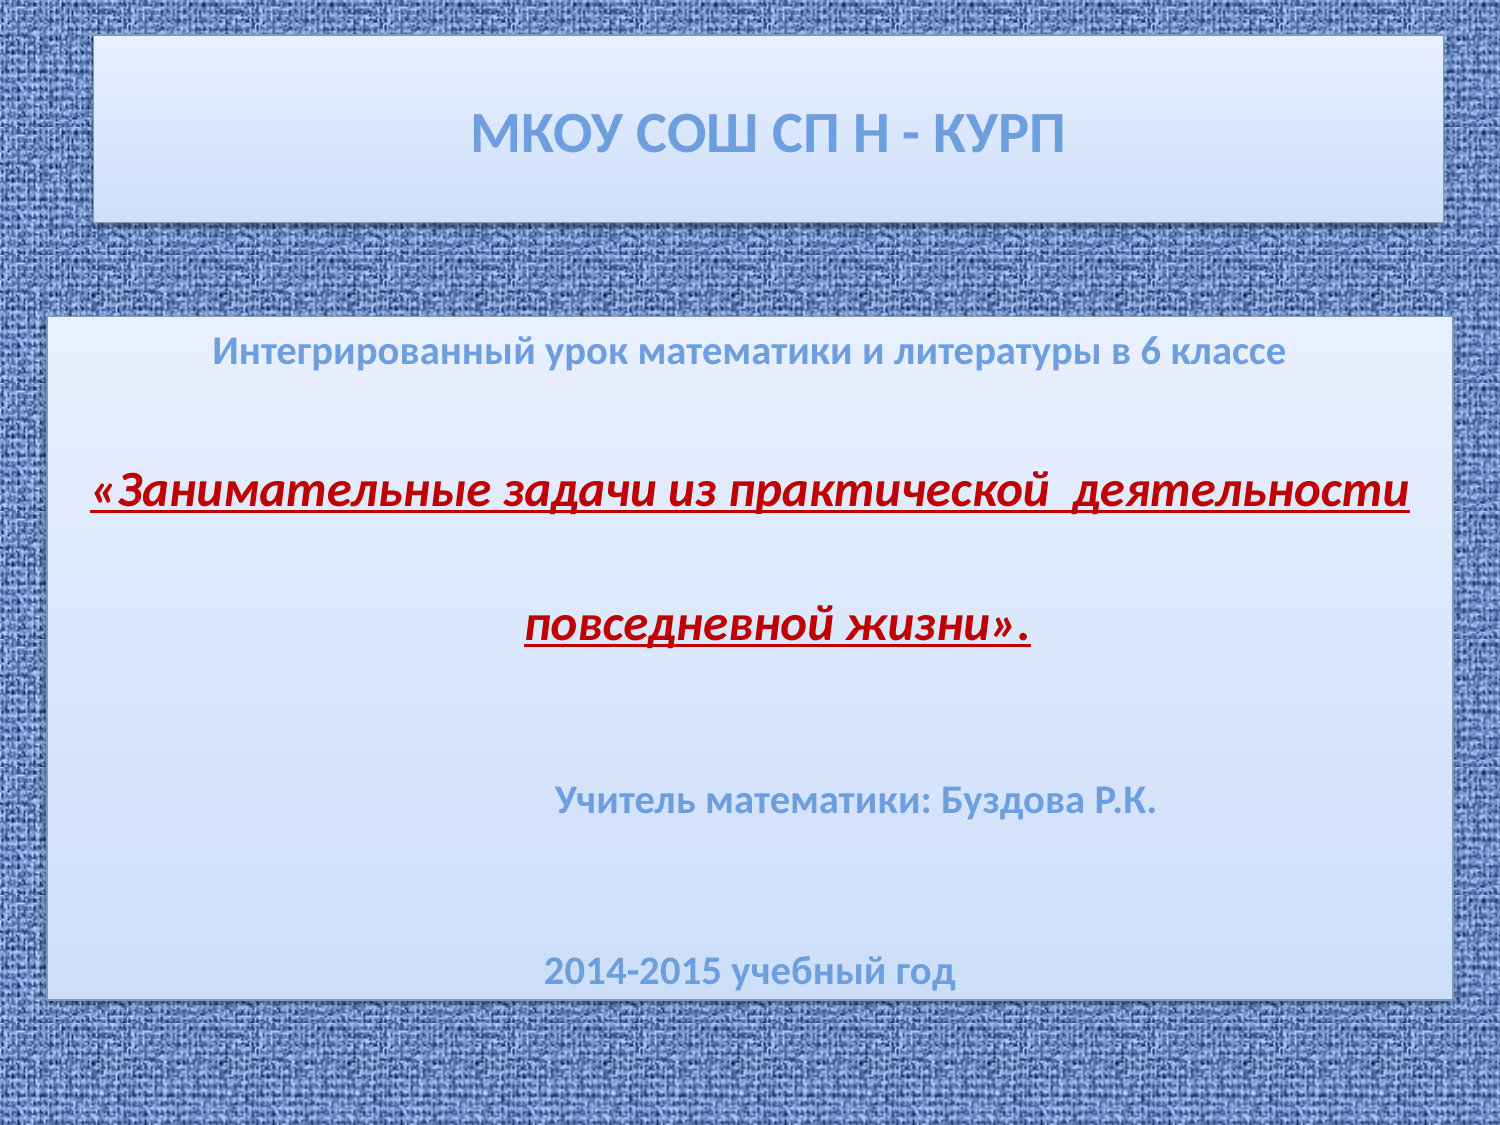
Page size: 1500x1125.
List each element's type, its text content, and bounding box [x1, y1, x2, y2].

picture [0, 0, 1500, 1125]
title МКОУ СОШ СП Н - КУРП [93, 34, 1444, 223]
list Интегрированный урок математики и литературы в 6 классе «Занимательные задачи из практической деятельности повседневной жизни». Учитель математики: Буздова Р.К. 2014-2015 учебный год [46, 316, 1454, 1001]
